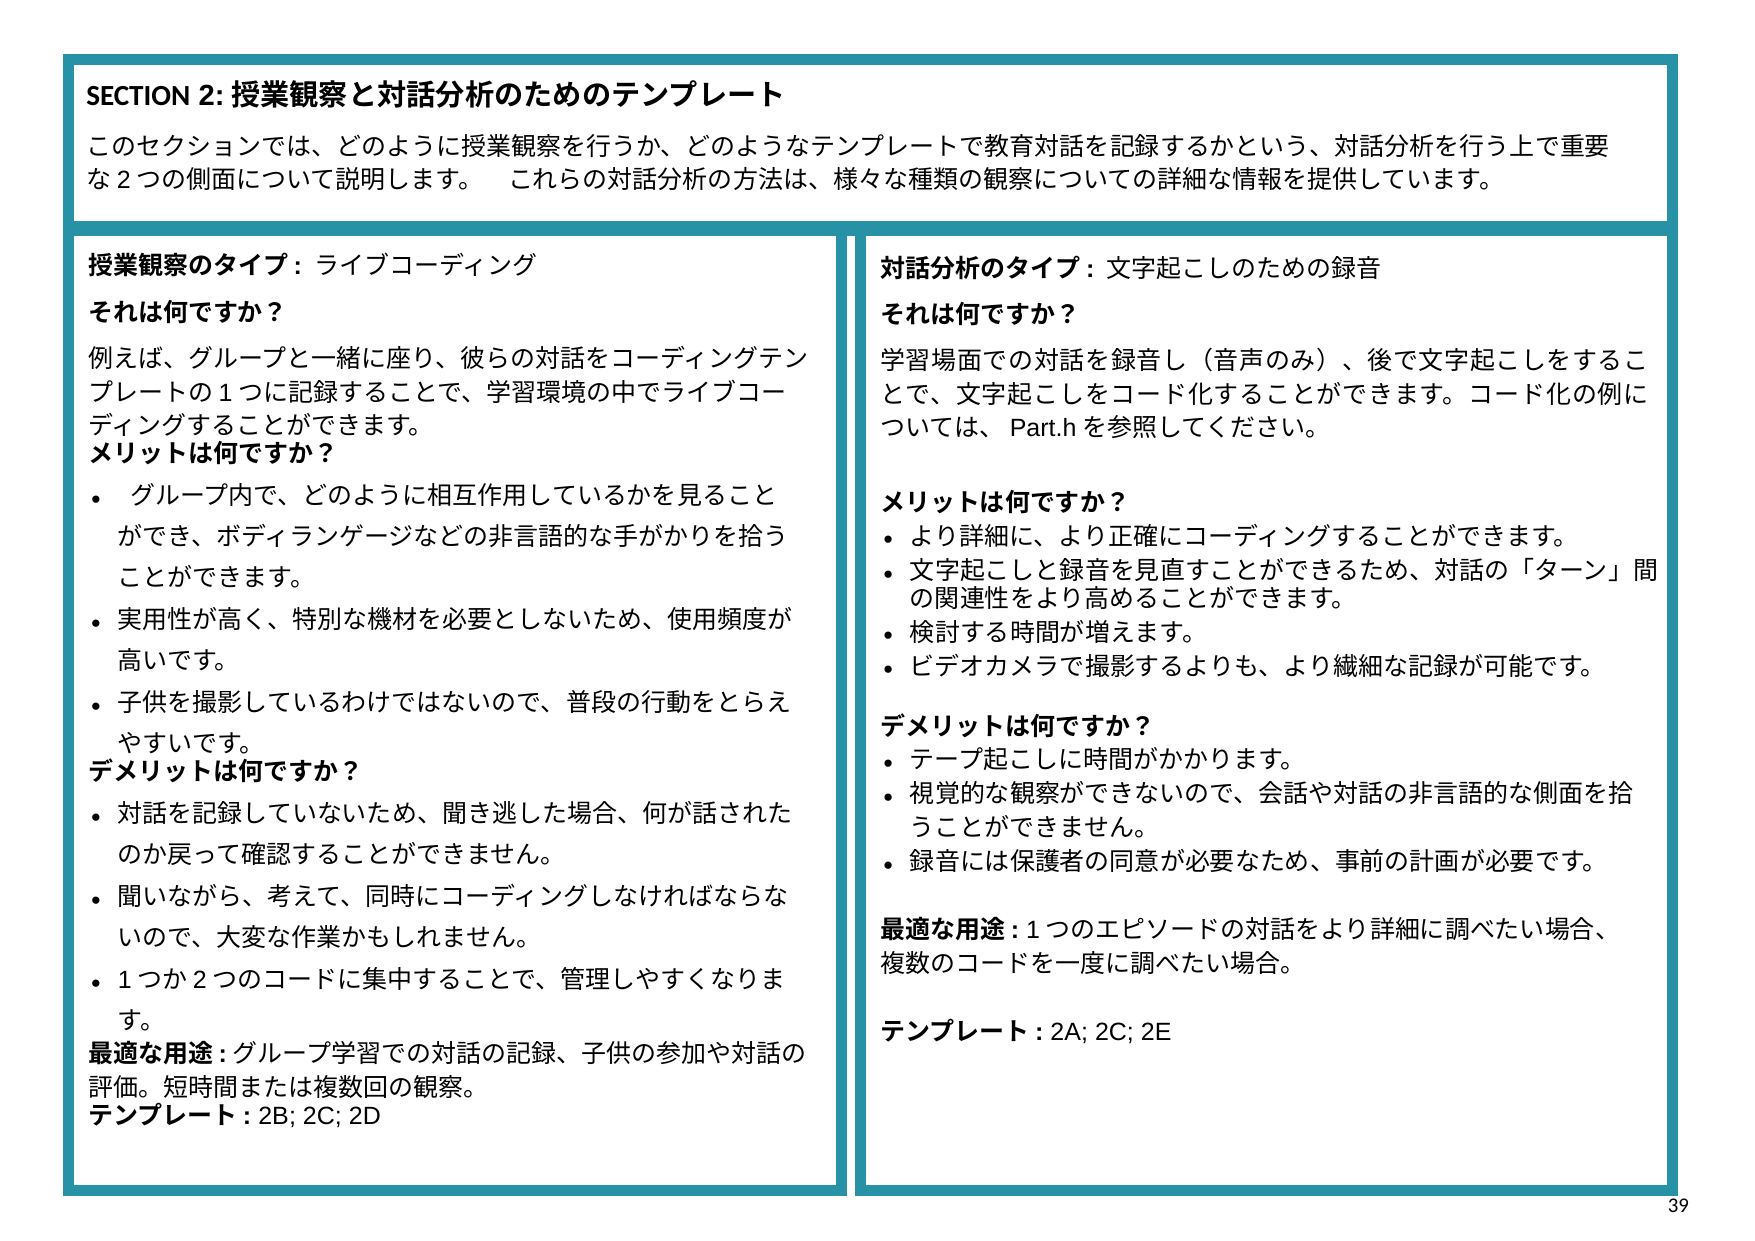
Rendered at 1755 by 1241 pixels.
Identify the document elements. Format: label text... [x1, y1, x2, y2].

table_cell 対話分析のタイプ: 文字起こしのための録音 それは何ですか？ 学習場面での対話を録音し（音声のみ）、後で文字起こしをすることで、文字起こしをコード化することができます。コード化の例については、Part.hを参照してください。 メリットは何ですか？ より詳細に、より正確にコーディングすることができます。 文字起こしと録音を見直すことができるため、対話の「ターン」間の関連性をより高めることができます。 検討する時間が増えます。 ビデオカメラで撮影するよりも、より繊細な記録が可能です。 デメリットは何ですか？ テープ起こしに時間がかかります。 視覚的な観察ができないので、会話や対話の非言語的な側面を拾うことができません。 録音には保護者の同意が必要なため、事前の計画が必要です。 最適な用途: 1つのエピソードの対話をより詳細に調べたい場合、複数のコードを一度に調べたい場合。 テンプレート: 2A; 2C; 2E [866, 236, 1667, 1185]
table_cell 授業観察のタイプ: ライブコーディング それは何ですか？ 例えば、グループと一緒に座り、彼らの対話をコーディングテンプレートの1つに記録することで、学習環境の中でライブコーディングすることができます。 メリットは何ですか？ グループ内で、どのように相互作用しているかを見ることができ、ボディランゲージなどの非言語的な手がかりを拾うことができます。 実用性が高く、特別な機材を必要としないため、使用頻度が高いです。 子供を撮影しているわけではないので、普段の行動をとらえやすいです。 デメリットは何ですか？ 対話を記録していないため、聞き逃した場合、何が話されたのか戻って確認することができません。 聞いながら、考えて、同時にコーディングしなければならないので、大変な作業かもしれません。 1つか2つのコードに集中することで、管理しやすくなります。 最適な用途:グループ学習での対話の記録、子供の参加や対話の評価。短時間または複数回の観察。 テンプレート: 2B; 2C; 2D [74, 236, 836, 1185]
table_header SECTION 2:授業観察と対話分析のためのテンプレート このセクションでは、どのように授業観察を行うか、どのようなテンプレートで教育対話を記録するかという、対話分析を行う上で重要な2つの側面について説明します。 これらの対話分析の方法は、様々な種類の観察についての詳細な情報を提供しています。 [74, 65, 1667, 221]
slide_number 39 [1661, 1189, 1698, 1241]
table_cell [847, 236, 855, 1191]
